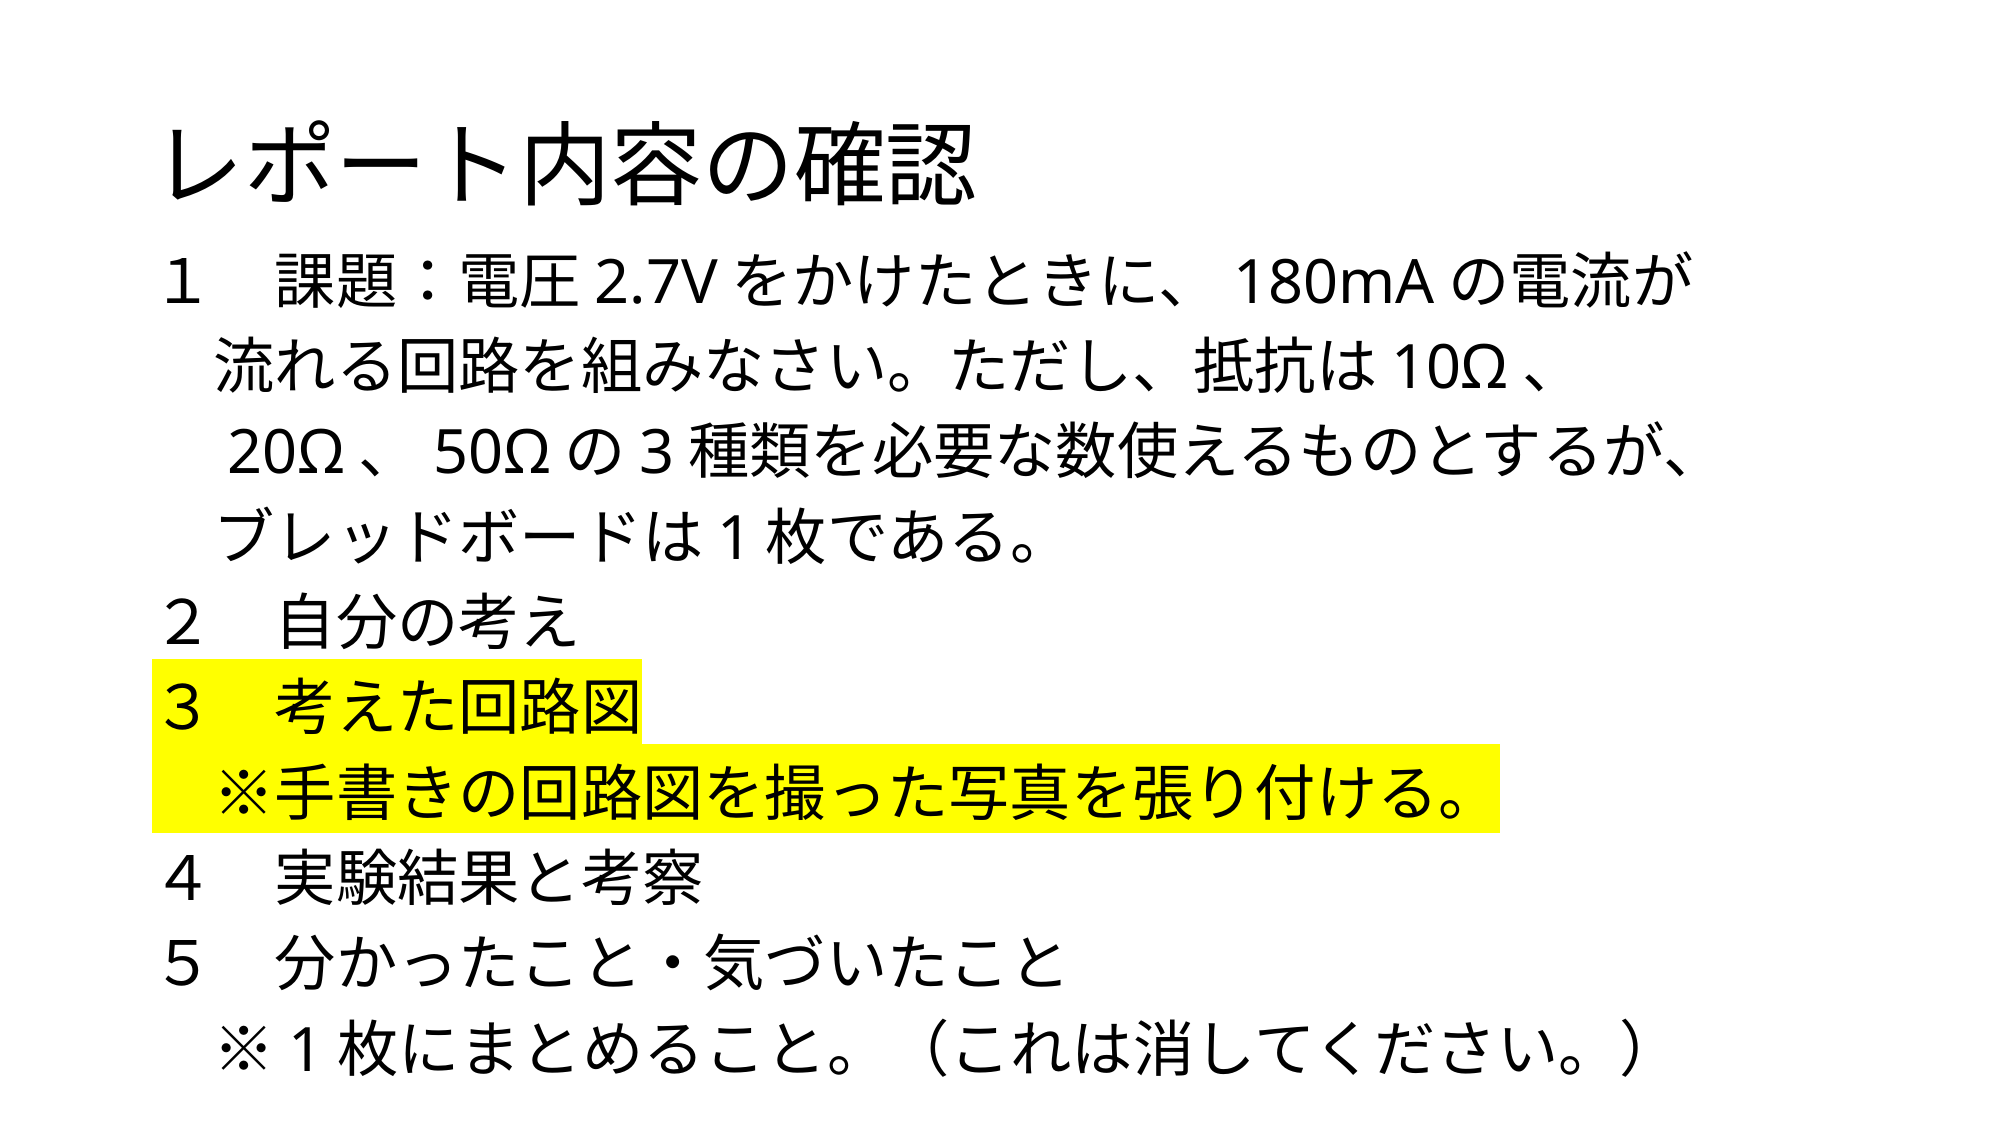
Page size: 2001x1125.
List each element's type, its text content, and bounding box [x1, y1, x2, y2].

title レポート内容の確認 [137, 59, 1863, 242]
list １ 課題：電圧2.7Vをかけたときに、180mAの電流が 流れる回路を組みなさい。ただし、抵抗は10Ω、 20Ω、50Ωの3種類を必要な数使えるものとするが、 ブレッドボードは1枚である。 ２ 自分の考え ３ 考えた回路図 ※手書きの回路図を撮った写真を張り付ける。 ４ 実験結果と考察 ５ 分かったこと・気づいたこと ※1枚にまとめること。（これは消してください。） [137, 242, 1863, 1097]
